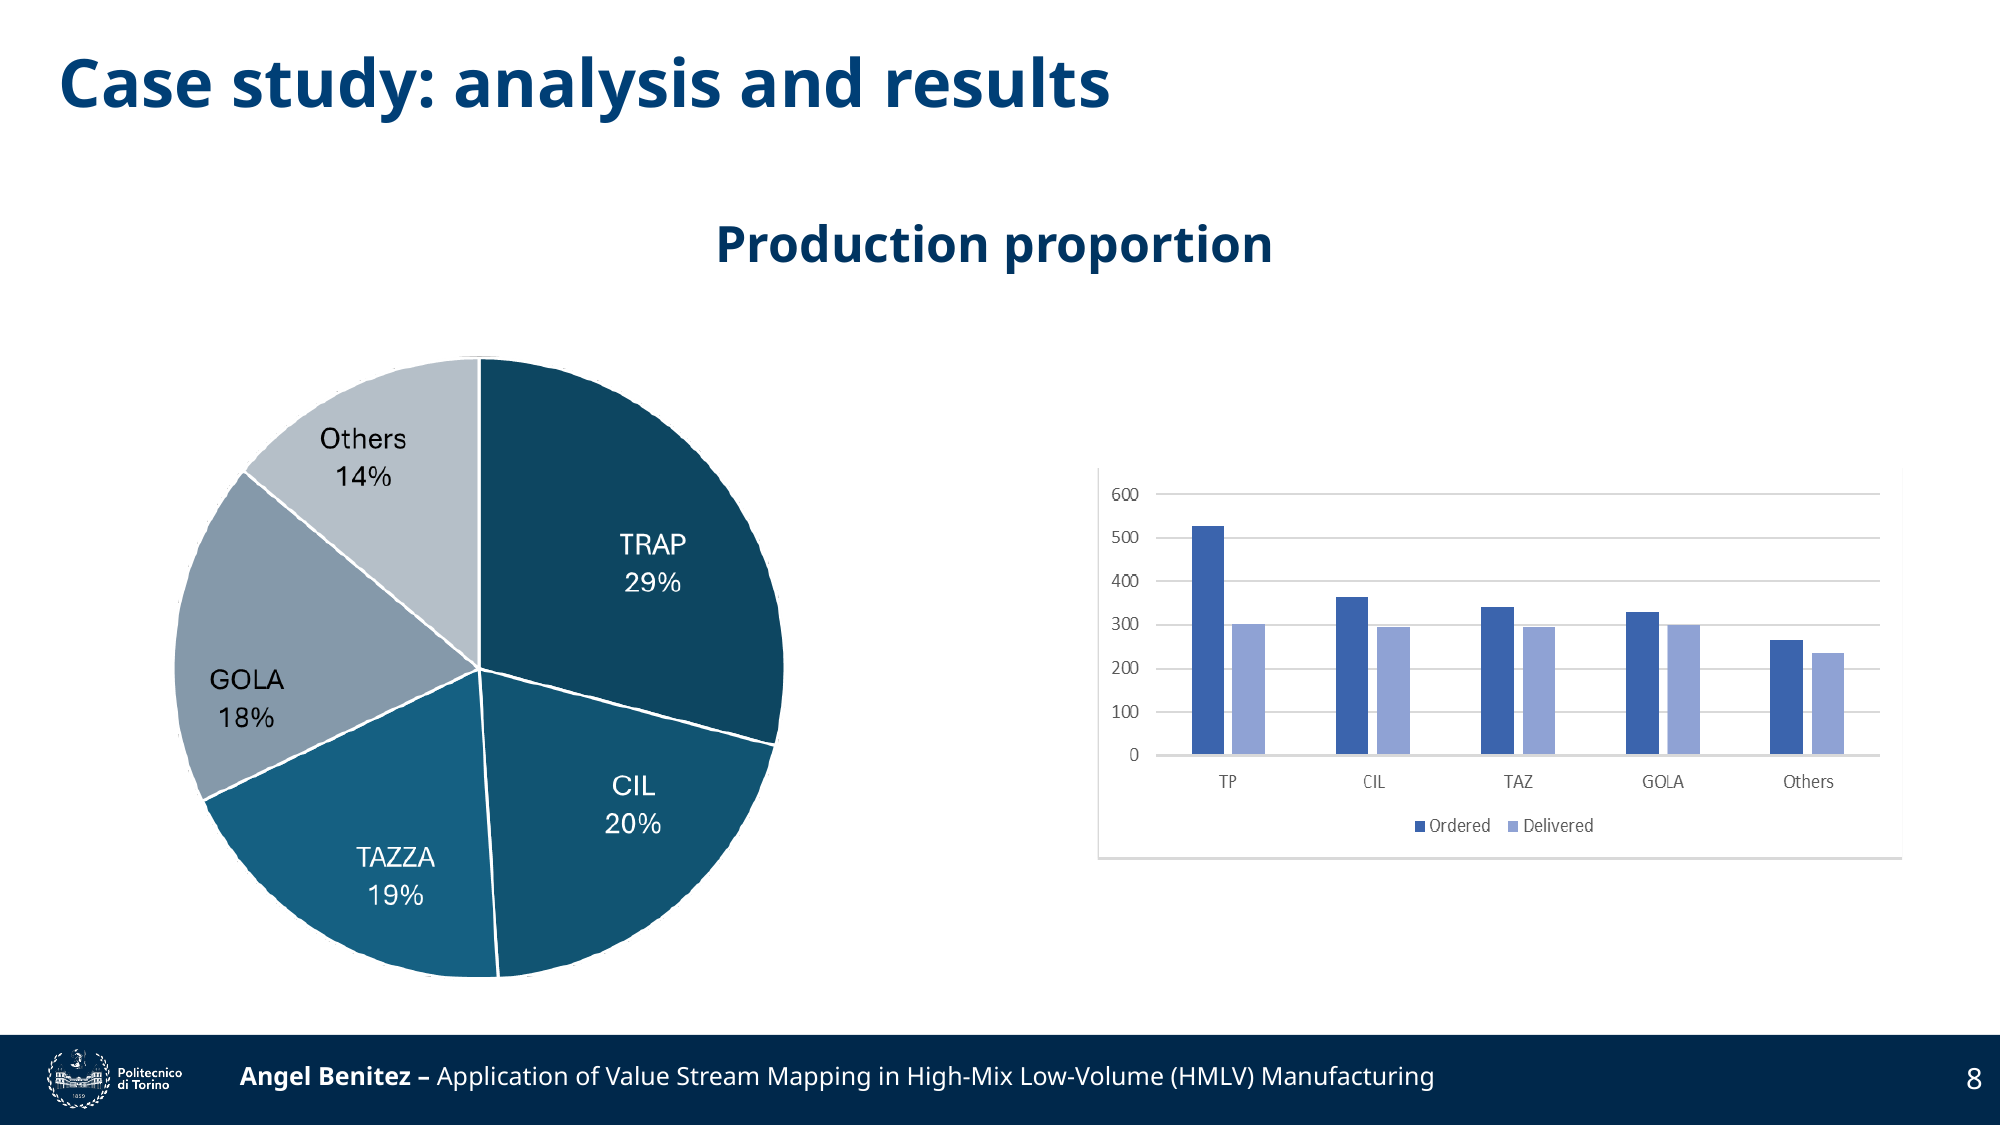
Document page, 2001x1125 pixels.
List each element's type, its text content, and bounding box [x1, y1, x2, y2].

picture [1097, 468, 1903, 860]
picture [148, 339, 798, 989]
title Case study: analysis and results [43, 29, 1957, 207]
picture [47, 1049, 182, 1109]
text_box Production proportion [668, 192, 1322, 292]
text_box Angel Benitez – Application of Value Stream Mapping in High-Mix Low-Volume (HMLV) Manufacturing [224, 1053, 1925, 1114]
text_box 8 [1925, 1053, 1998, 1114]
